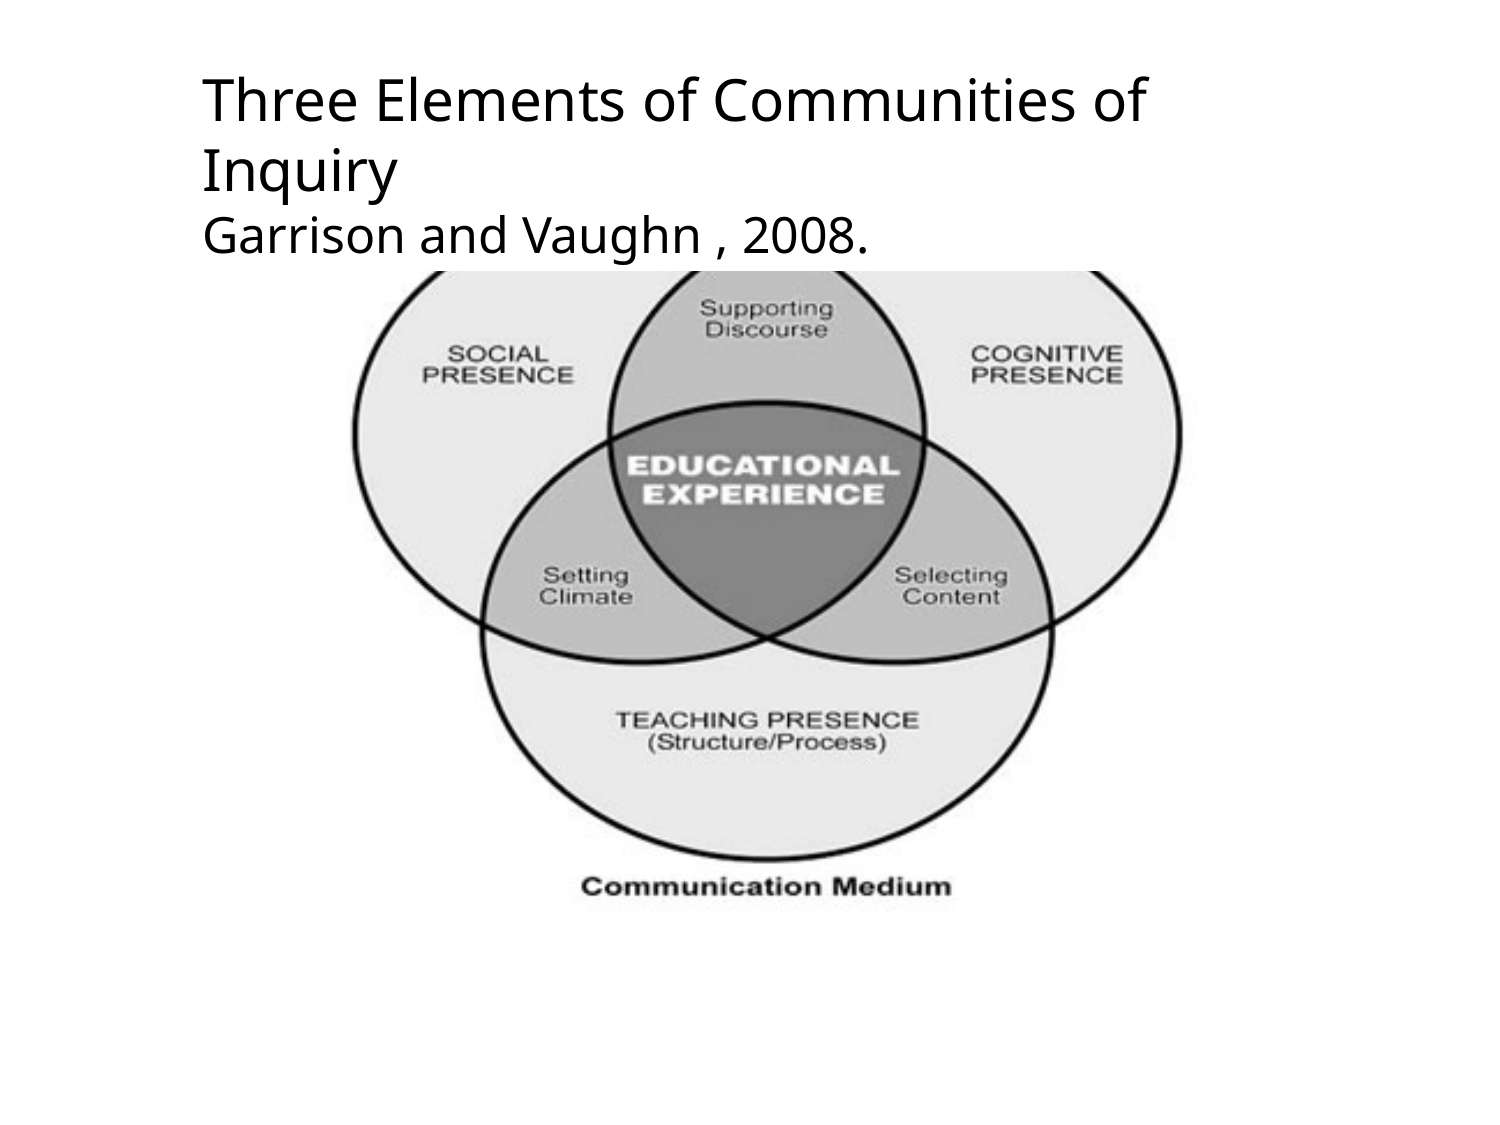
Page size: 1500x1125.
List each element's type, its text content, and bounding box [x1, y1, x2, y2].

picture [327, 116, 1204, 917]
text_box Three Elements of Communities of Inquiry Garrison and Vaughn , 2008. [187, 56, 1331, 271]
